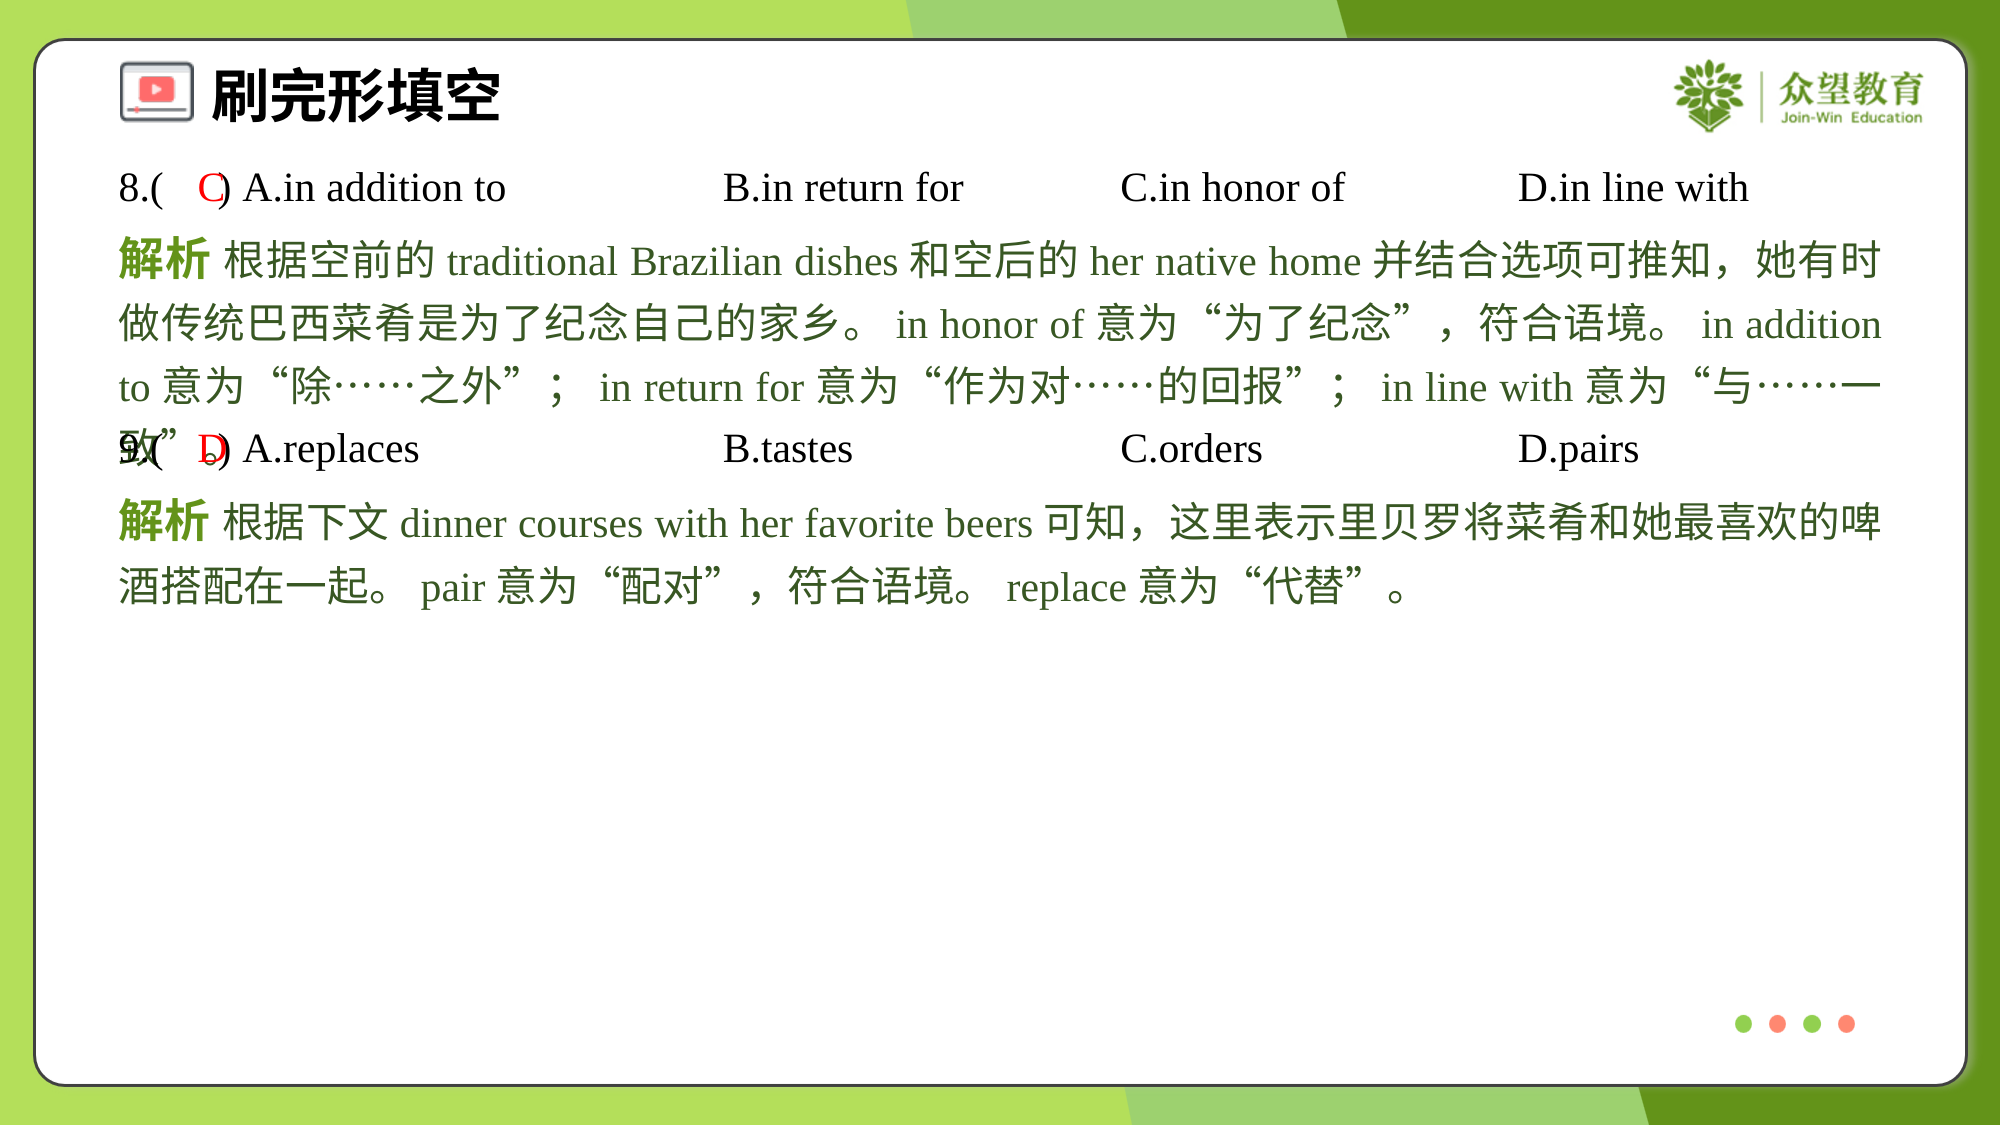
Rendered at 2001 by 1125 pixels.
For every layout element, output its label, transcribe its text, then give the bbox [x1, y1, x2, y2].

text_box 9.( ) A.replaces B.tastes C.orders D.pairs [118, 408, 192, 466]
text_box 8.( ) A.in addition to B.in return for C.in honor of D.in line with [231, 146, 1883, 204]
picture [0, 0, 2000, 1125]
text_box 8.( ) A.in addition to B.in return for C.in honor of D.in line with [118, 146, 192, 204]
text_box D [192, 408, 233, 467]
text_box 9.( ) A.replaces B.tastes C.orders D.pairs [233, 408, 1883, 466]
text_box 解析 根据下文dinner courses with her favorite beers可知，这里表示里贝罗将菜肴和她最喜欢的啤酒搭配在一起。pair意为“配对”，符合语境。replace意为“代替”。 [118, 478, 1883, 605]
text_box C [192, 146, 231, 205]
text_box 解析 根据空前的traditional Brazilian dishes和空后的her native home并结合选项可推知，她有时做传统巴西菜肴是为了纪念自己的家乡。in honor of意为“为了纪念”，符合语境。in addition to意为“除……之外”；in return for意为“作为对……的回报”；in line with意为“与……一致”。 [118, 215, 1883, 405]
